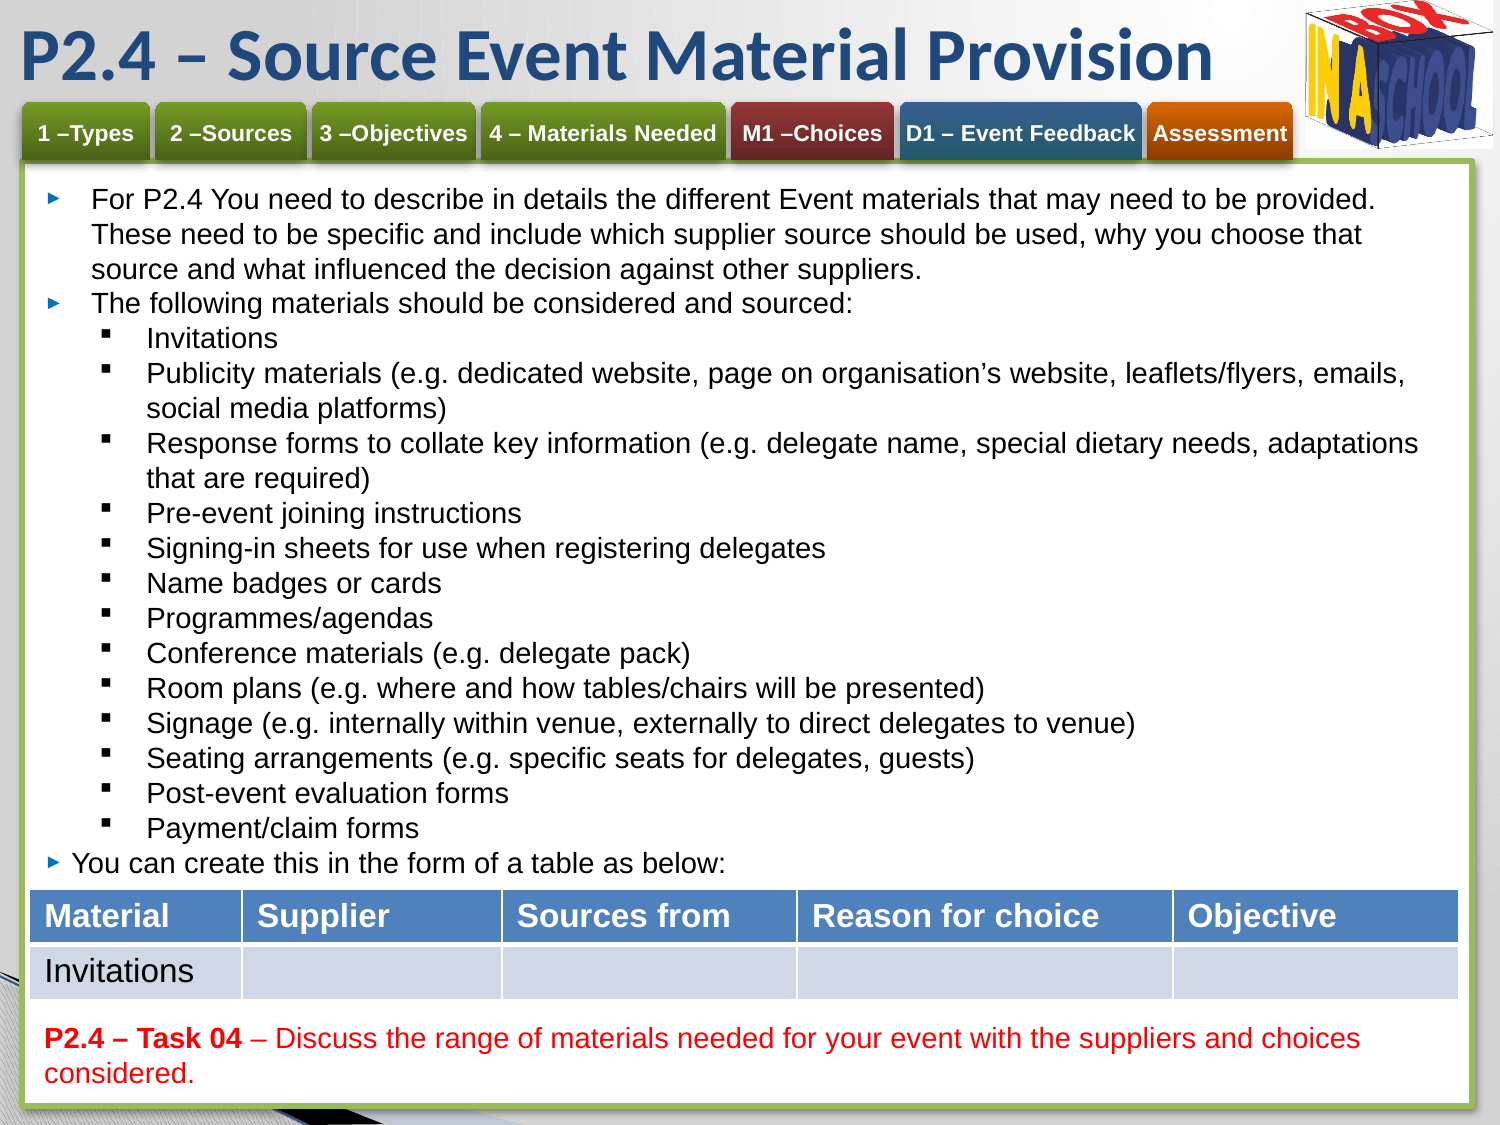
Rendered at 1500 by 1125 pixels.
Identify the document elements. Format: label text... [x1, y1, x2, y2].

table_cell [1174, 947, 1458, 999]
picture [281, 1114, 303, 1125]
table_cell [503, 947, 796, 999]
table_cell Invitations [30, 947, 241, 999]
table_header Objective [1174, 890, 1458, 942]
text_box For P2.4 You need to describe in details the different Event materials that may need to be provided. These need to be specific and include which supplier source should be used, why you choose that source and what influenced the decision against other suppliers. The following materials should be considered and sourced: Invitations Publicity materials (e.g. dedicated website, page on organisation’s website, leaflets/flyers, emails, social media platforms) Response forms to collate key information (e.g. delegate name, special dietary needs, adaptations that are required) Pre-event joining instructions Signing-in sheets for use when registering delegates Name badges or cards Programmes/agendas Conference materials (e.g. delegate pack) Room plans (e.g. where and how tables/chairs will be presented) Signage (e.g. internally within venue, externally to direct delegates to venue) Seating arrangements (e.g. specific seats for delegates, guests) Post-event evaluation forms Payment/claim forms You can create this in the form of a table as below: P2.4 – Task 04 – Discuss the range of materials needed for your event with the suppliers and choices considered. [29, 1000, 1459, 1097]
table_header Material [30, 890, 241, 942]
picture [1305, 0, 1494, 149]
table_cell [243, 947, 501, 999]
text_box For P2.4 You need to describe in details the different Event materials that may need to be provided. These need to be specific and include which supplier source should be used, why you choose that source and what influenced the decision against other suppliers. The following materials should be considered and sourced: Invitations Publicity materials (e.g. dedicated website, page on organisation’s website, leaflets/flyers, emails, social media platforms) Response forms to collate key information (e.g. delegate name, special dietary needs, adaptations that are required) Pre-event joining instructions Signing-in sheets for use when registering delegates Name badges or cards Programmes/agendas Conference materials (e.g. delegate pack) Room plans (e.g. where and how tables/chairs will be presented) Signage (e.g. internally within venue, externally to direct delegates to venue) Seating arrangements (e.g. specific seats for delegates, guests) Post-event evaluation forms Payment/claim forms You can create this in the form of a table as below: P2.4 – Task 04 – Discuss the range of materials needed for your event with the suppliers and choices considered. [29, 172, 1459, 889]
table_header Reason for choice [798, 890, 1172, 942]
table_header Sources from [503, 890, 796, 942]
title P2.4 – Source Event Material Provision [5, 0, 1270, 102]
table_header Supplier [243, 890, 501, 942]
table_cell [798, 947, 1172, 999]
